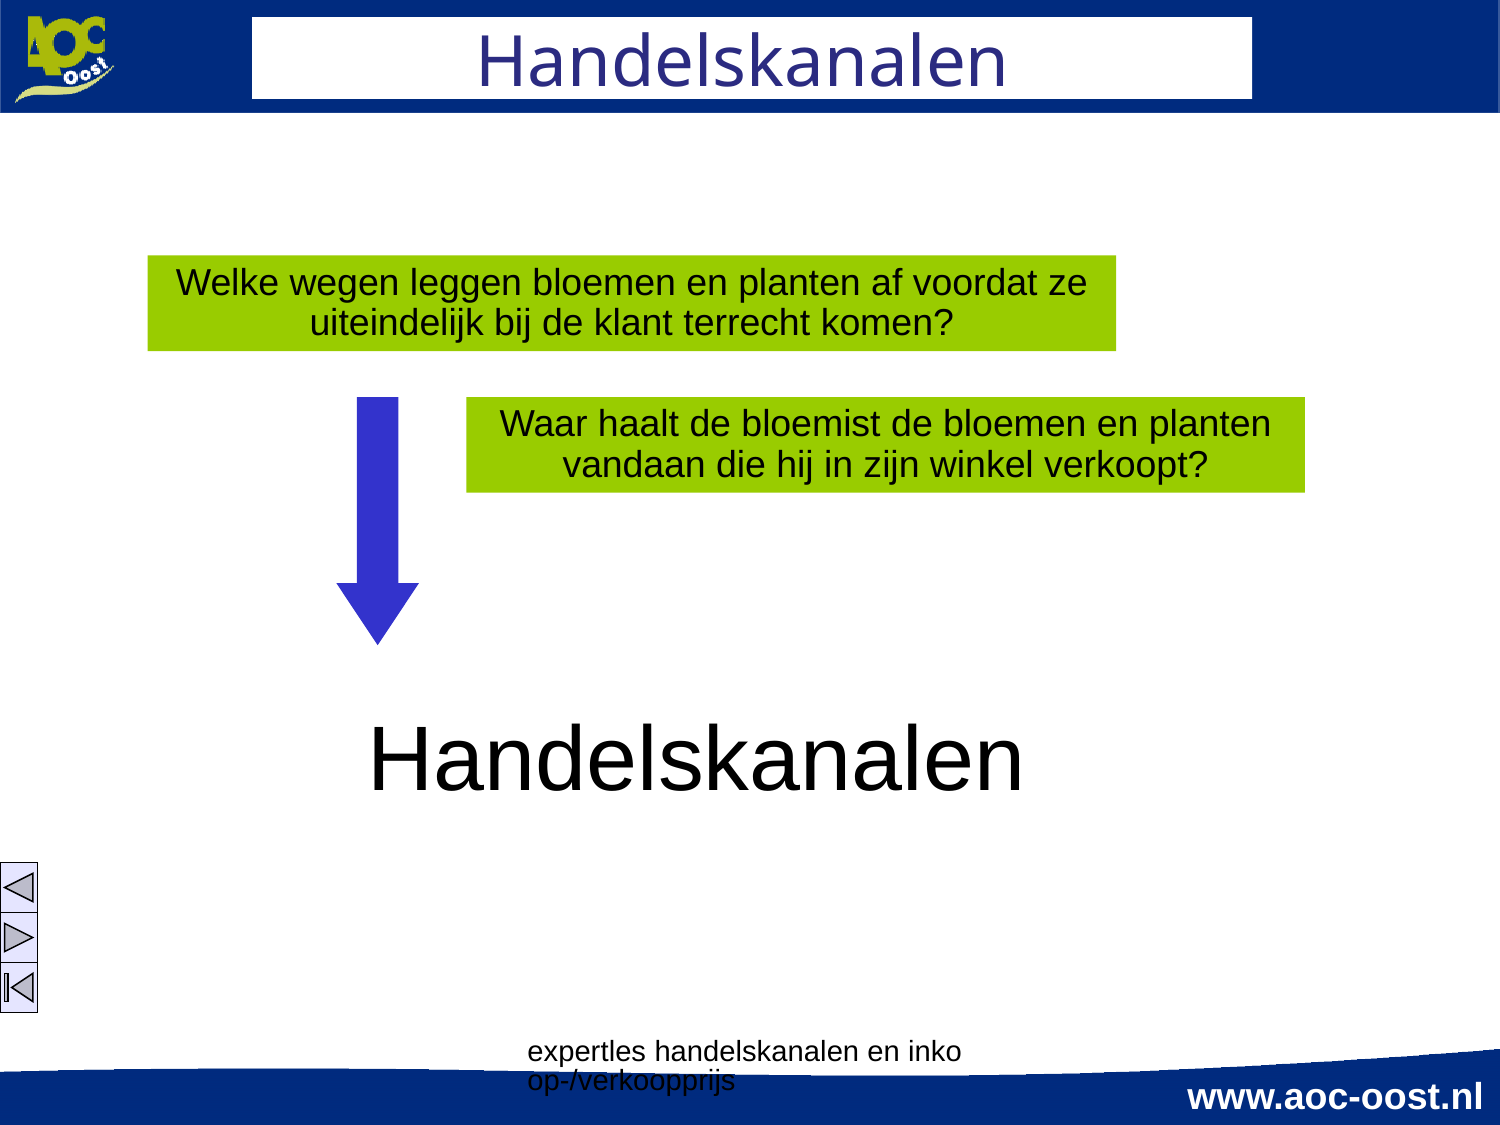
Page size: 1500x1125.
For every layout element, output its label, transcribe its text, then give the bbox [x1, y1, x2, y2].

picture [0, 1049, 1500, 1125]
title Handelskanalen [251, 16, 1253, 100]
picture [0, 0, 1500, 113]
text_box Waar haalt de bloemist de bloemen en planten vandaan die hij in zijn winkel verkoopt? [466, 397, 1305, 493]
text_box Handelskanalen [289, 704, 1105, 818]
text_box [336, 397, 419, 646]
footer expertles handelskanalen en inkoop-/verkoopprijs [512, 1024, 988, 1101]
text_box Welke wegen leggen bloemen en planten af voordat ze uiteindelijk bij de klant terrecht komen? [147, 255, 1117, 352]
